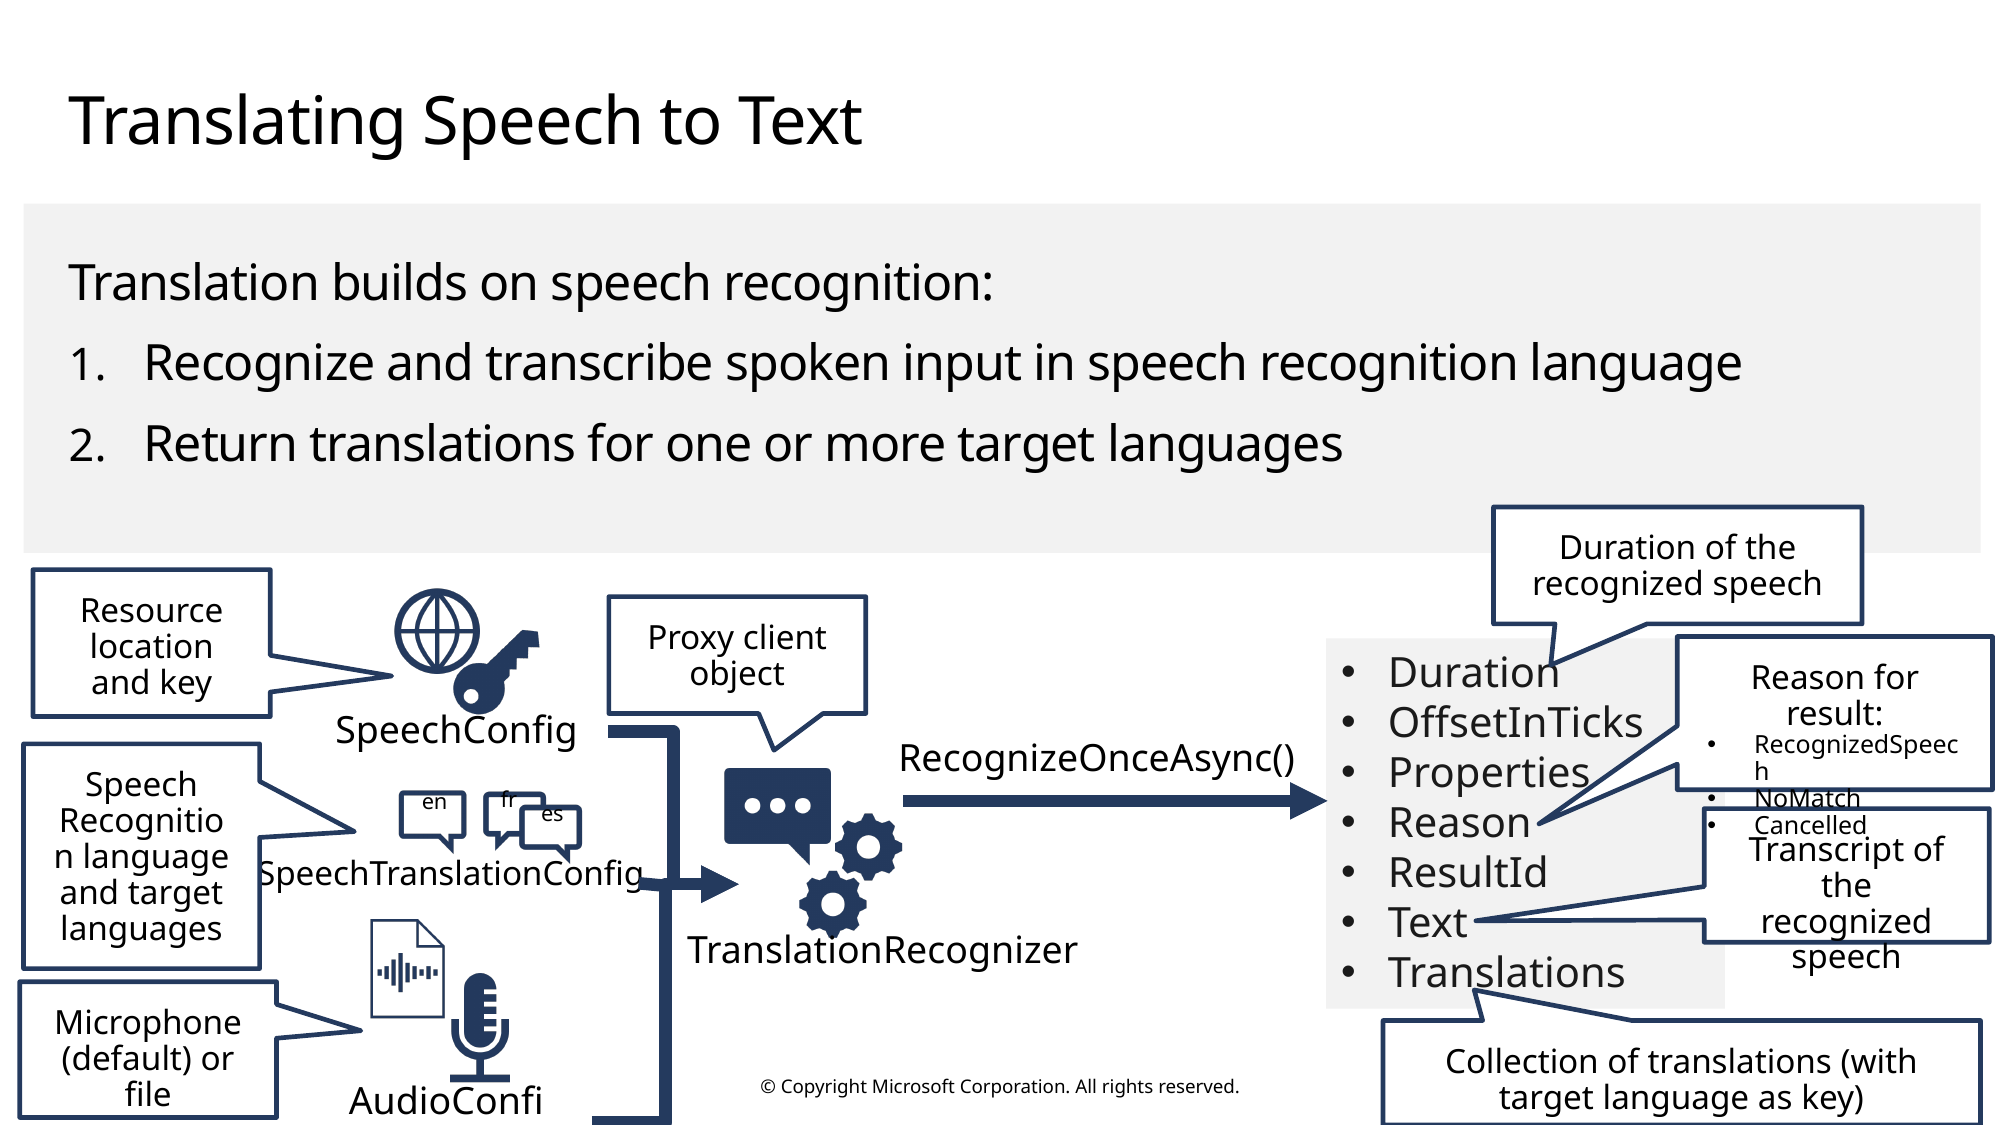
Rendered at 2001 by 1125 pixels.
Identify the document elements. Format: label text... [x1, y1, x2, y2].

text_box Proxy client object [608, 595, 867, 741]
text_box [23, 203, 1981, 553]
text_box Translation builds on speech recognition: Recognize and transcribe spoken input in speech recognition language Return translations for one or more target languages [68, 235, 1929, 486]
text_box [237, 776, 665, 924]
text_box Collection of translations (with target language as key) [1382, 989, 1982, 1125]
title Translating Speech to Text [68, 72, 1930, 184]
text_box Microphone (default) or file [18, 980, 318, 1119]
text_box Transcript of the recognized speech [1475, 807, 1991, 944]
text_box Speech Recognition language and target languages [22, 742, 261, 970]
text_box Reason for result: RecognizedSpeech NoMatch Cancelled [1538, 635, 1994, 825]
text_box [591, 883, 739, 1102]
text_box Duration OffsetInTicks Properties Reason ResultId Text Translations [1326, 638, 1725, 1009]
text_box RecognizeOnceAsync() [868, 719, 1326, 800]
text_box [594, 733, 739, 883]
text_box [318, 924, 593, 1125]
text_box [318, 577, 595, 776]
text_box Duration of the recognized speech [1492, 506, 1863, 666]
text_box Resource location and key [32, 568, 318, 718]
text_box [739, 741, 1121, 1001]
